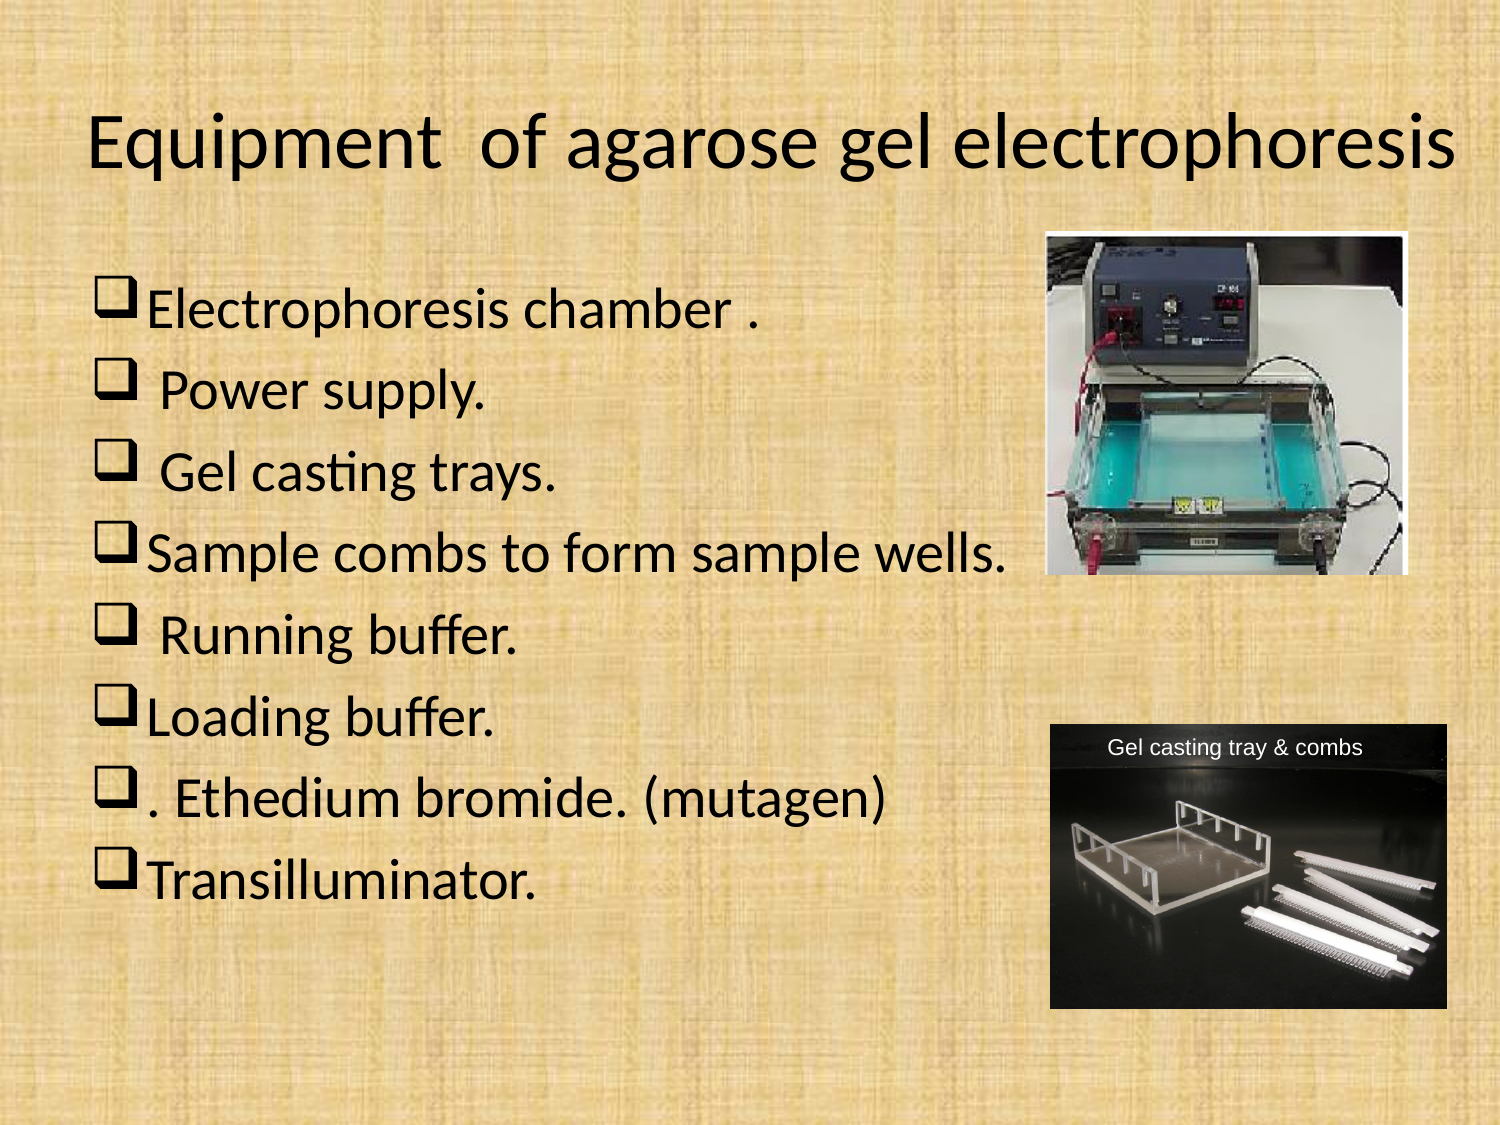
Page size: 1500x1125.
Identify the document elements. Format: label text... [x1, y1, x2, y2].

title Equipment of agarose gel electrophoresis [45, 42, 1500, 231]
list Electrophoresis chamber . Power supply. Gel casting trays. Sample combs to form sample wells. Running buffer. Loading buffer. . Ethedium bromide. (mutagen) Transilluminator. [75, 262, 1425, 1047]
picture [0, 0, 1500, 1125]
